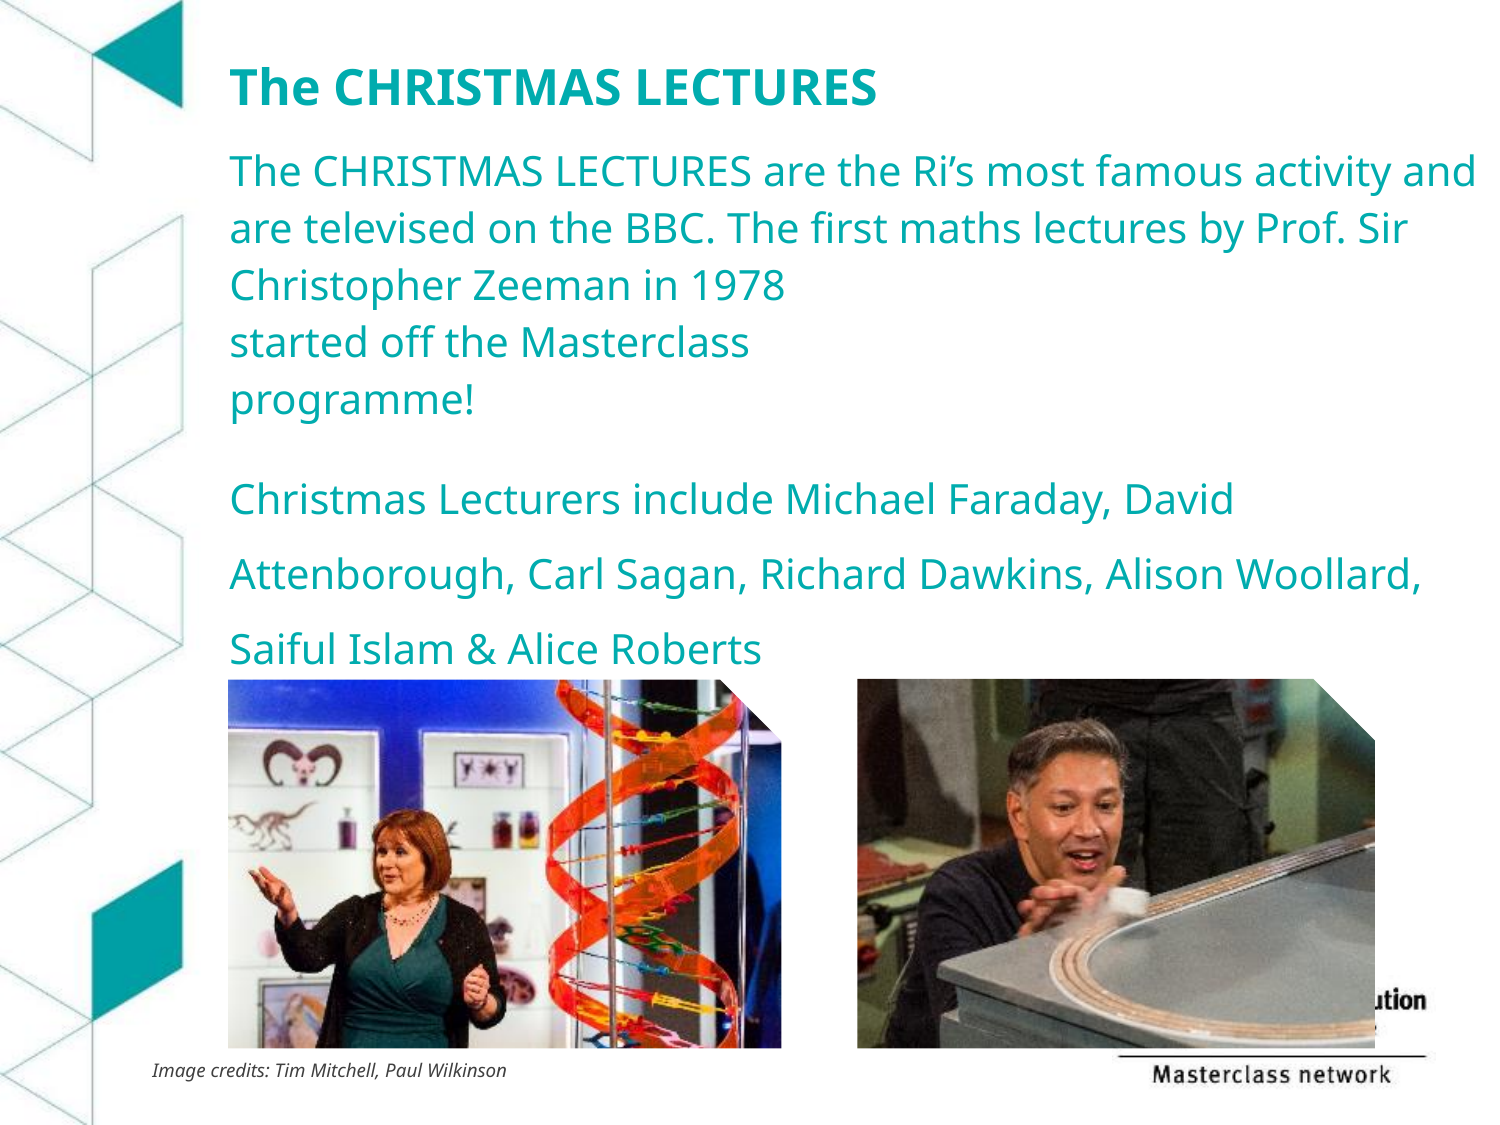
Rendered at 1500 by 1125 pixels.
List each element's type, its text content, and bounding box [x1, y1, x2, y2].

text_box Image credits: Tim Mitchell, Paul Wilkinson [219, 1050, 1066, 1089]
text_box The CHRISTMAS LECTURES [219, 48, 1162, 123]
picture [227, 679, 782, 1049]
picture [0, 0, 215, 1125]
picture [857, 678, 1436, 1102]
text_box The CHRISTMAS LECTURES are the Ri’s most famous activity and are televised on the BBC. The first maths lectures by Prof. Sir Christopher Zeeman in 1978 started off the Masterclass programme! Christmas Lecturers include Michael Faraday, David Attenborough, Carl Sagan, Richard Dawkins, Alison Woollard, Saiful Islam & Alice Roberts [219, 130, 1500, 680]
